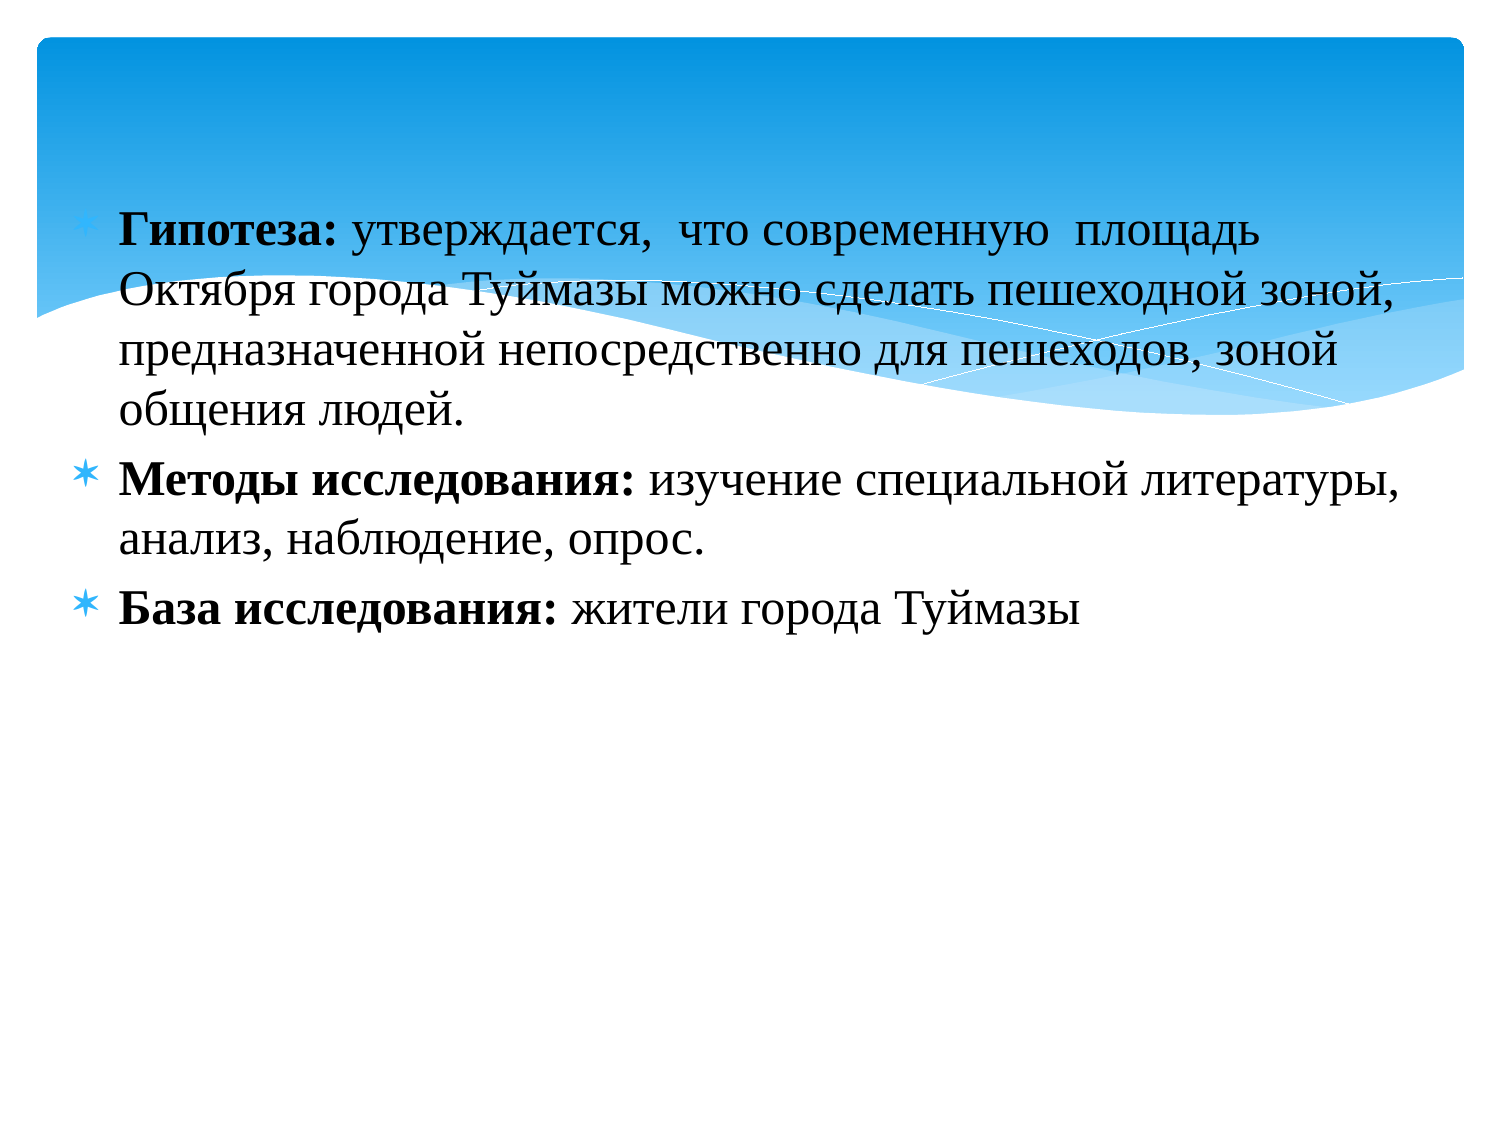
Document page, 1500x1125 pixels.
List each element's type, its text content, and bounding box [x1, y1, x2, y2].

list Гипотеза: утверждается, что современную площадь Октября города Туймазы можно сделать пешеходной зоной, предназначенной непосредственно для пешеходов, зоной общения людей. Методы исследования: изучение специальной литературы, анализ, наблюдение, опрос. База исследования: жители города Туймазы [58, 187, 1465, 786]
